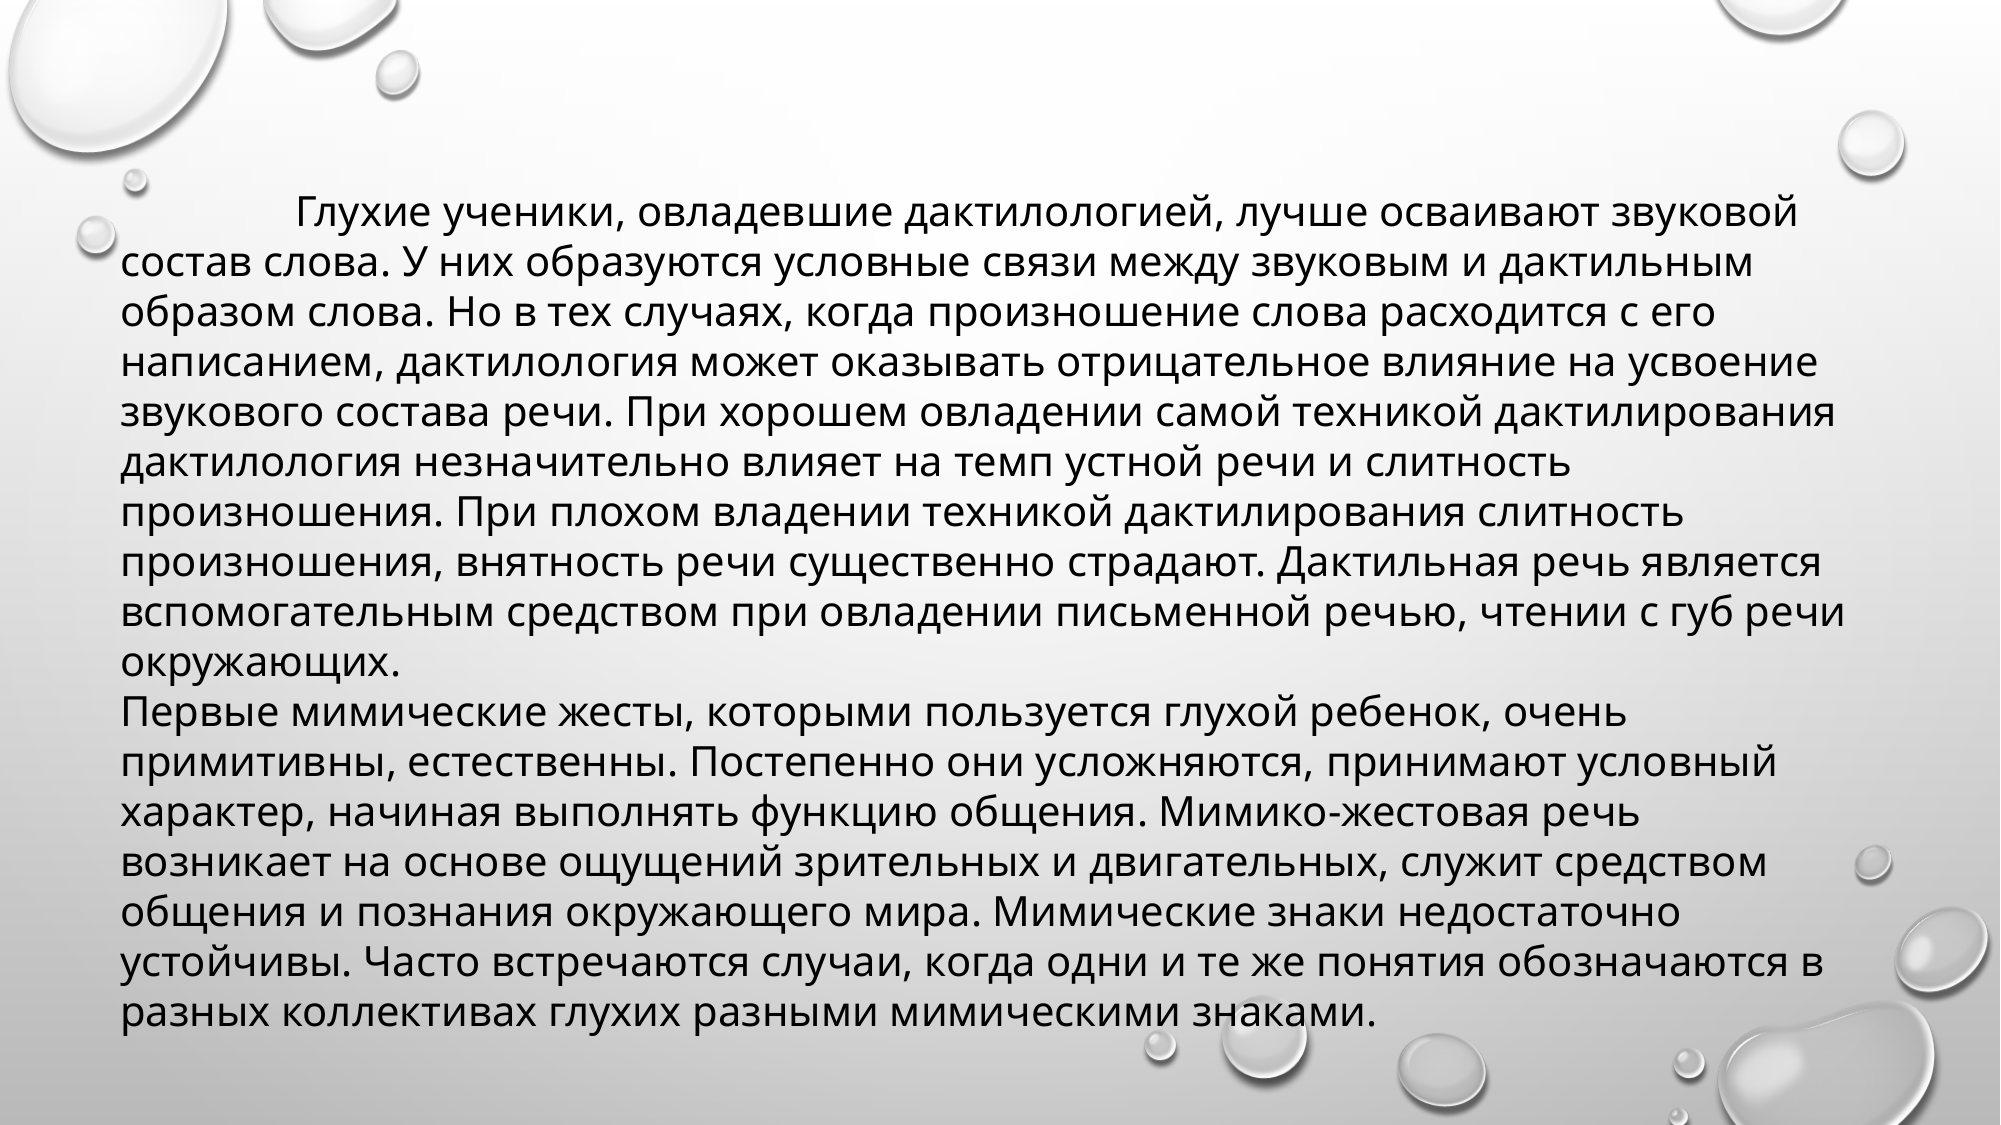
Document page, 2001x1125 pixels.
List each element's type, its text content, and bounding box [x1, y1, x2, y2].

text_box Глухие ученики, овладевшие дактилологией, лучше осваивают звуковой состав слова. У них образуются условные связи между звуковым и дактильным образом слова. Но в тех случаях, когда произношение слова расходится с его написанием, дактилология может оказывать отрицательное влияние на усвоение звукового состава речи. При хорошем овладении самой техникой дактилирования дактилология незначительно влияет на темп устной речи и слитность произношения. При плохом владении техникой дактилирования слитность произношения, внятность речи существенно страдают. Дактильная речь является вспомогательным средством при овладении письменной речью, чтении с губ речи окружающих. Первые мимические жесты, которыми пользуется глухой ребенок, очень примитивны, естественны. Постепенно они усложняются, принимают условный характер, начиная выполнять функцию общения. Мимико-жестовая речь возникает на основе ощущений зрительных и двигательных, служит средством общения и познания окружающего мира. Мимические знаки недостаточно устойчивы. Часто встречаются случаи, когда одни и те же понятия обозначаются в разных коллективах глухих разными мимическими знаками. [105, 176, 1865, 1042]
picture [0, 0, 2000, 1125]
